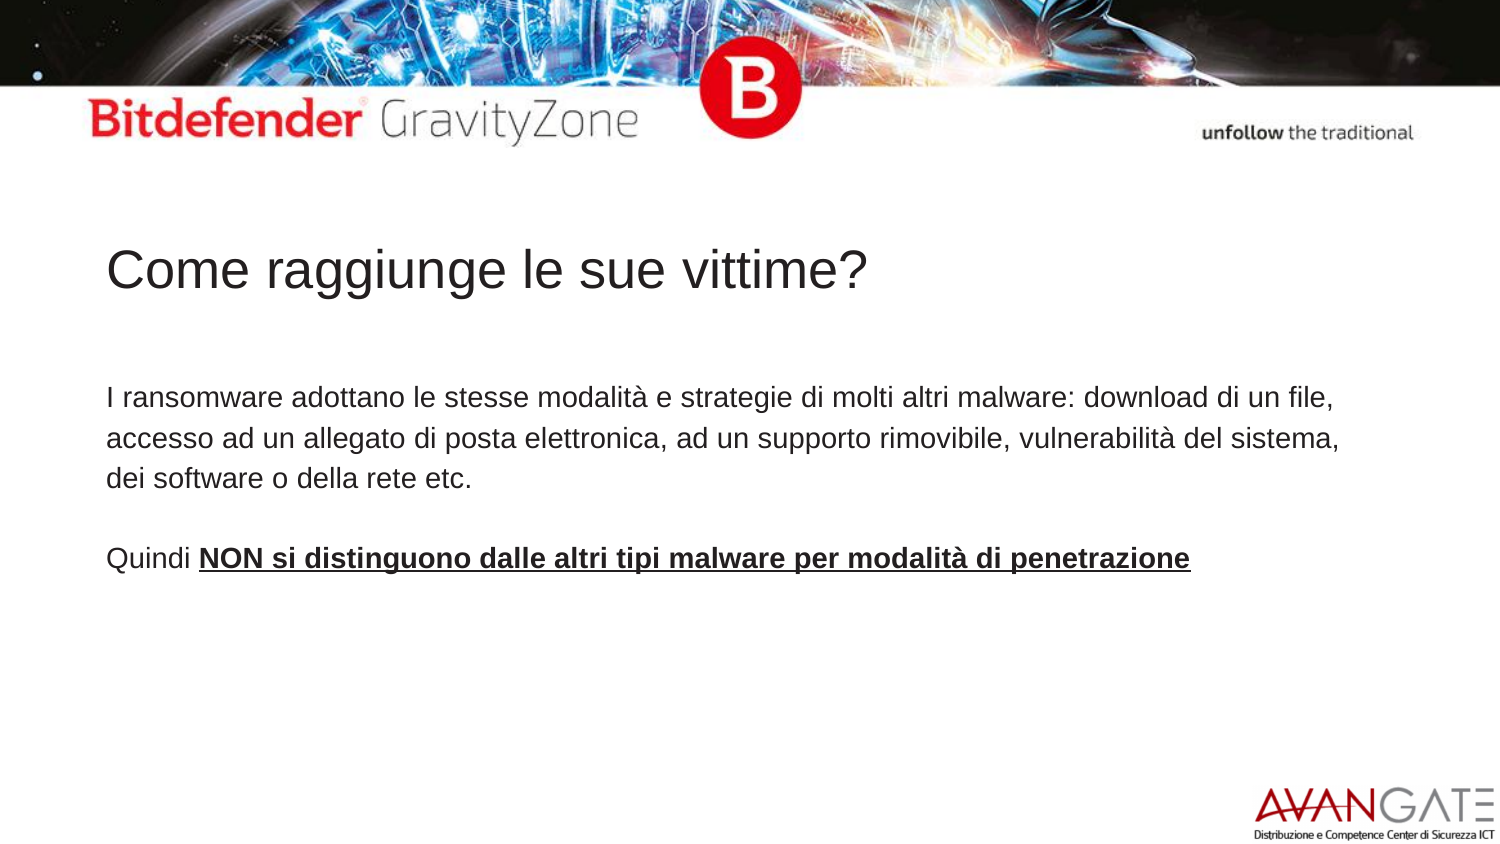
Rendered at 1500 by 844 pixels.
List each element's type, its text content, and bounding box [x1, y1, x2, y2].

picture [0, 0, 1500, 149]
text_box Come raggiunge le sue vittime? I ransomware adottano le stesse modalità e strategie di molti altri malware: download di un file, accesso ad un allegato di posta elettronica, ad un supporto rimovibile, vulnerabilità del sistema, dei software o della rete etc. Quindi NON si distinguono dalle altri tipi malware per modalità di penetrazione [91, 156, 1416, 786]
picture [1251, 785, 1500, 844]
